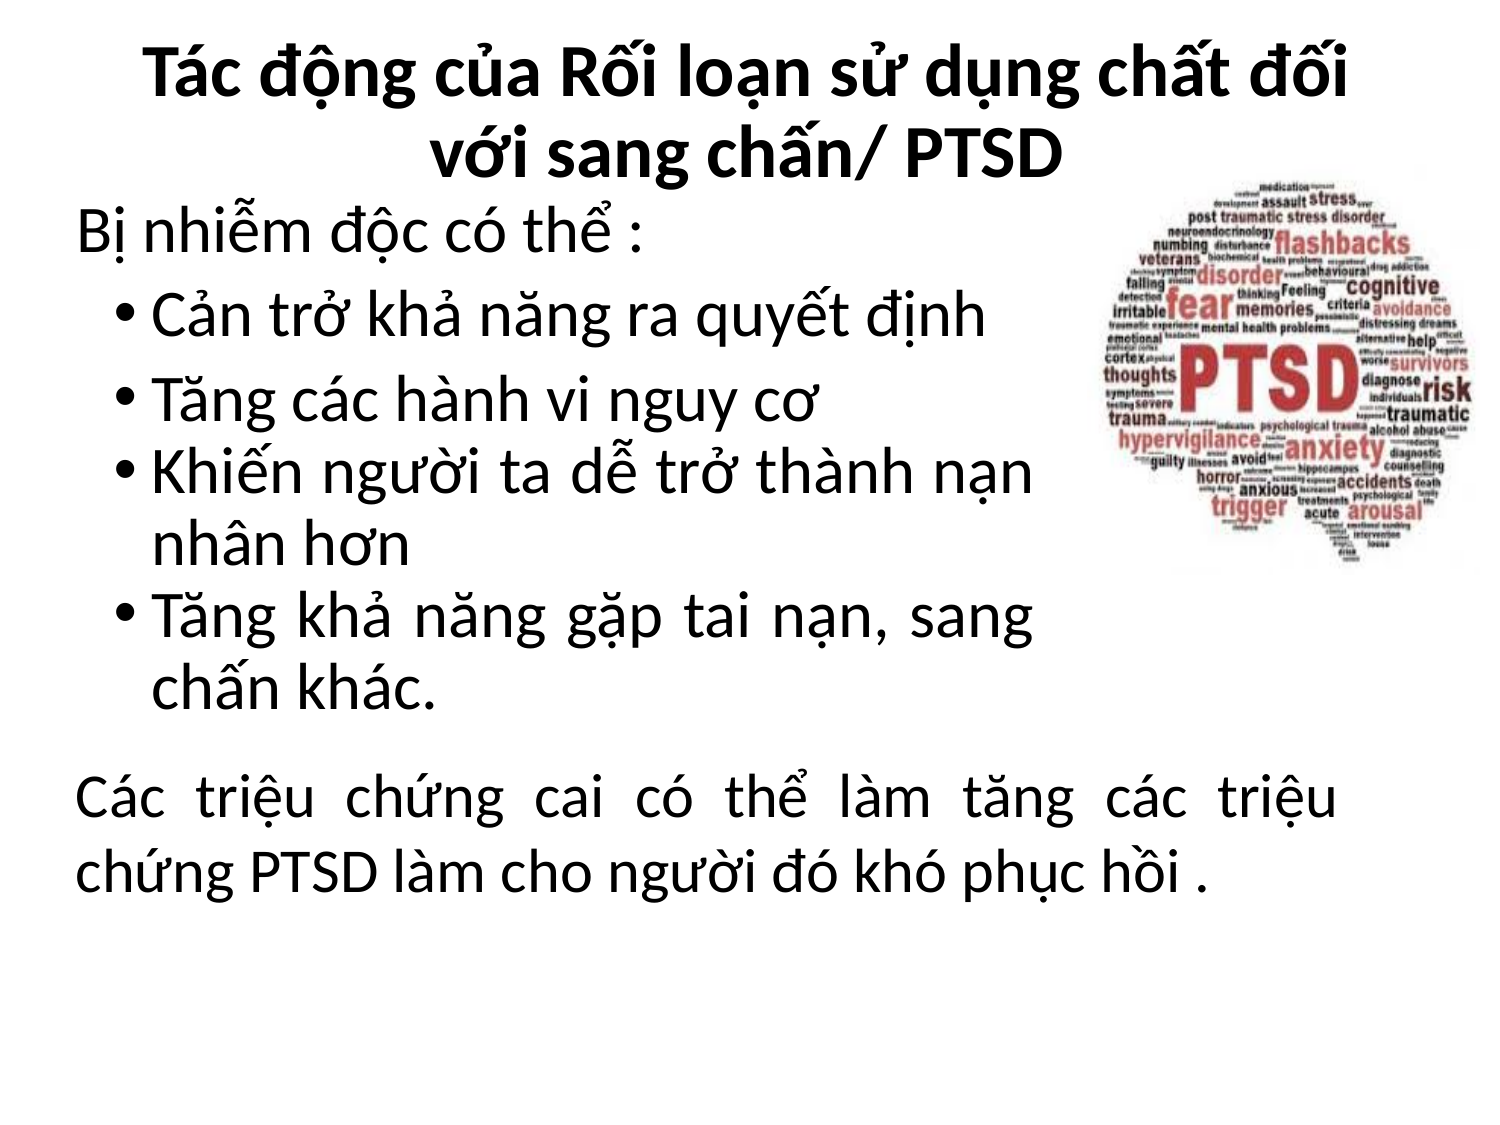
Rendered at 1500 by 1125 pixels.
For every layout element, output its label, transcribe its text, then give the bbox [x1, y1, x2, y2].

list Bị nhiễm độc có thể : Cản trở khả năng ra quyết định Tăng các hành vi nguy cơ Khiến người ta dễ trở thành nạn nhân hơn Tăng khả năng gặp tai nạn, sang chấn khác. [61, 187, 1050, 725]
picture [1087, 164, 1480, 575]
text_box Các triệu chứng cai có thể làm tăng các triệu chứng PTSD làm cho người đó khó phục hồi . [61, 737, 1355, 913]
title Tác động của Rối loạn sử dụng chất đối với sang chấn/ PTSD [99, 86, 1394, 139]
